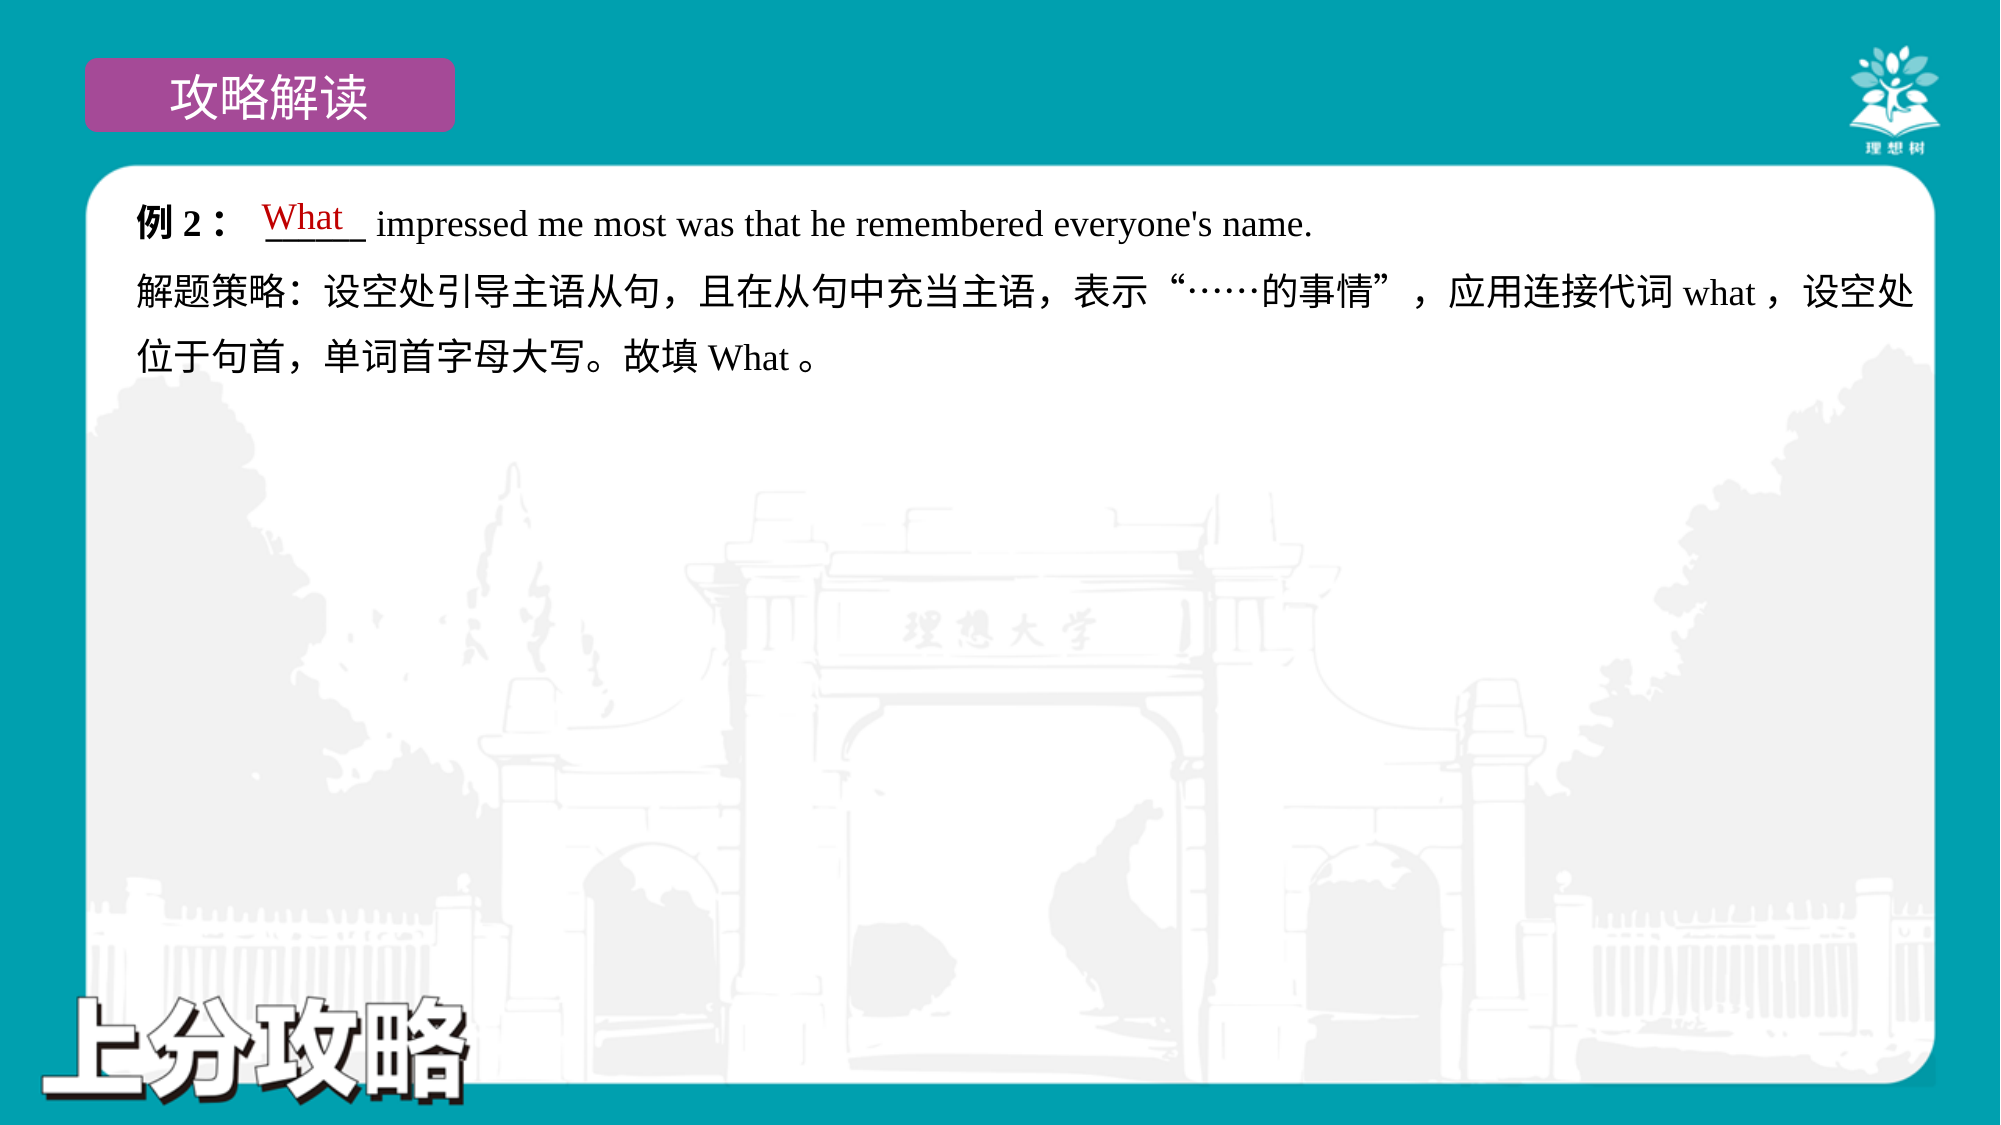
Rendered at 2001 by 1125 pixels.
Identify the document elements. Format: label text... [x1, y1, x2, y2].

picture [0, 0, 2000, 1125]
text_box 解题策略：设空处引导主语从句，且在从句中充当主语，表示“……的事情”，应用连接代词what，设空处 位于句首，单词首字母大写。故填What。 [136, 244, 1865, 372]
text_box What [248, 170, 357, 230]
text_box 例2： ______ impressed me most was that he remembered everyone's name. [136, 176, 1865, 237]
